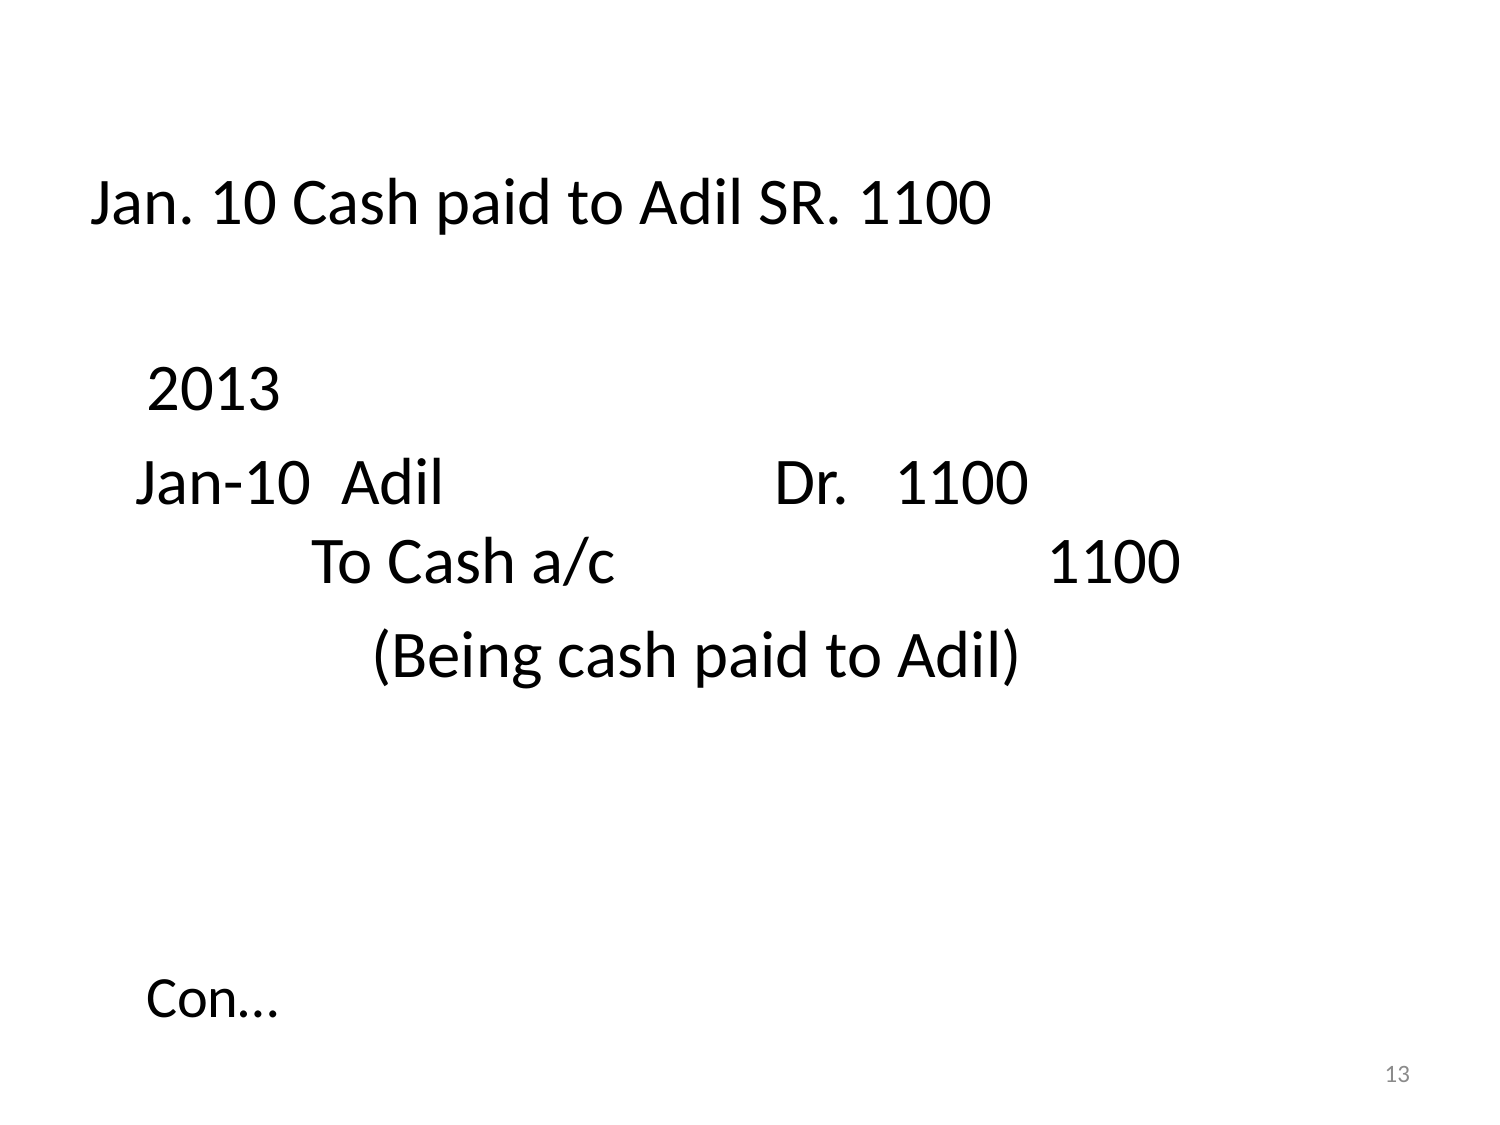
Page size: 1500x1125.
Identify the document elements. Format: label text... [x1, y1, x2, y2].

list Jan. 10 Cash paid to Adil SR. 1100 2013 Jan-10 Adil Dr. 1100 To Cash a/c 1100 (Being cash paid to Adil) Con… [75, 149, 1425, 1005]
slide_number 13 [1074, 1042, 1425, 1103]
